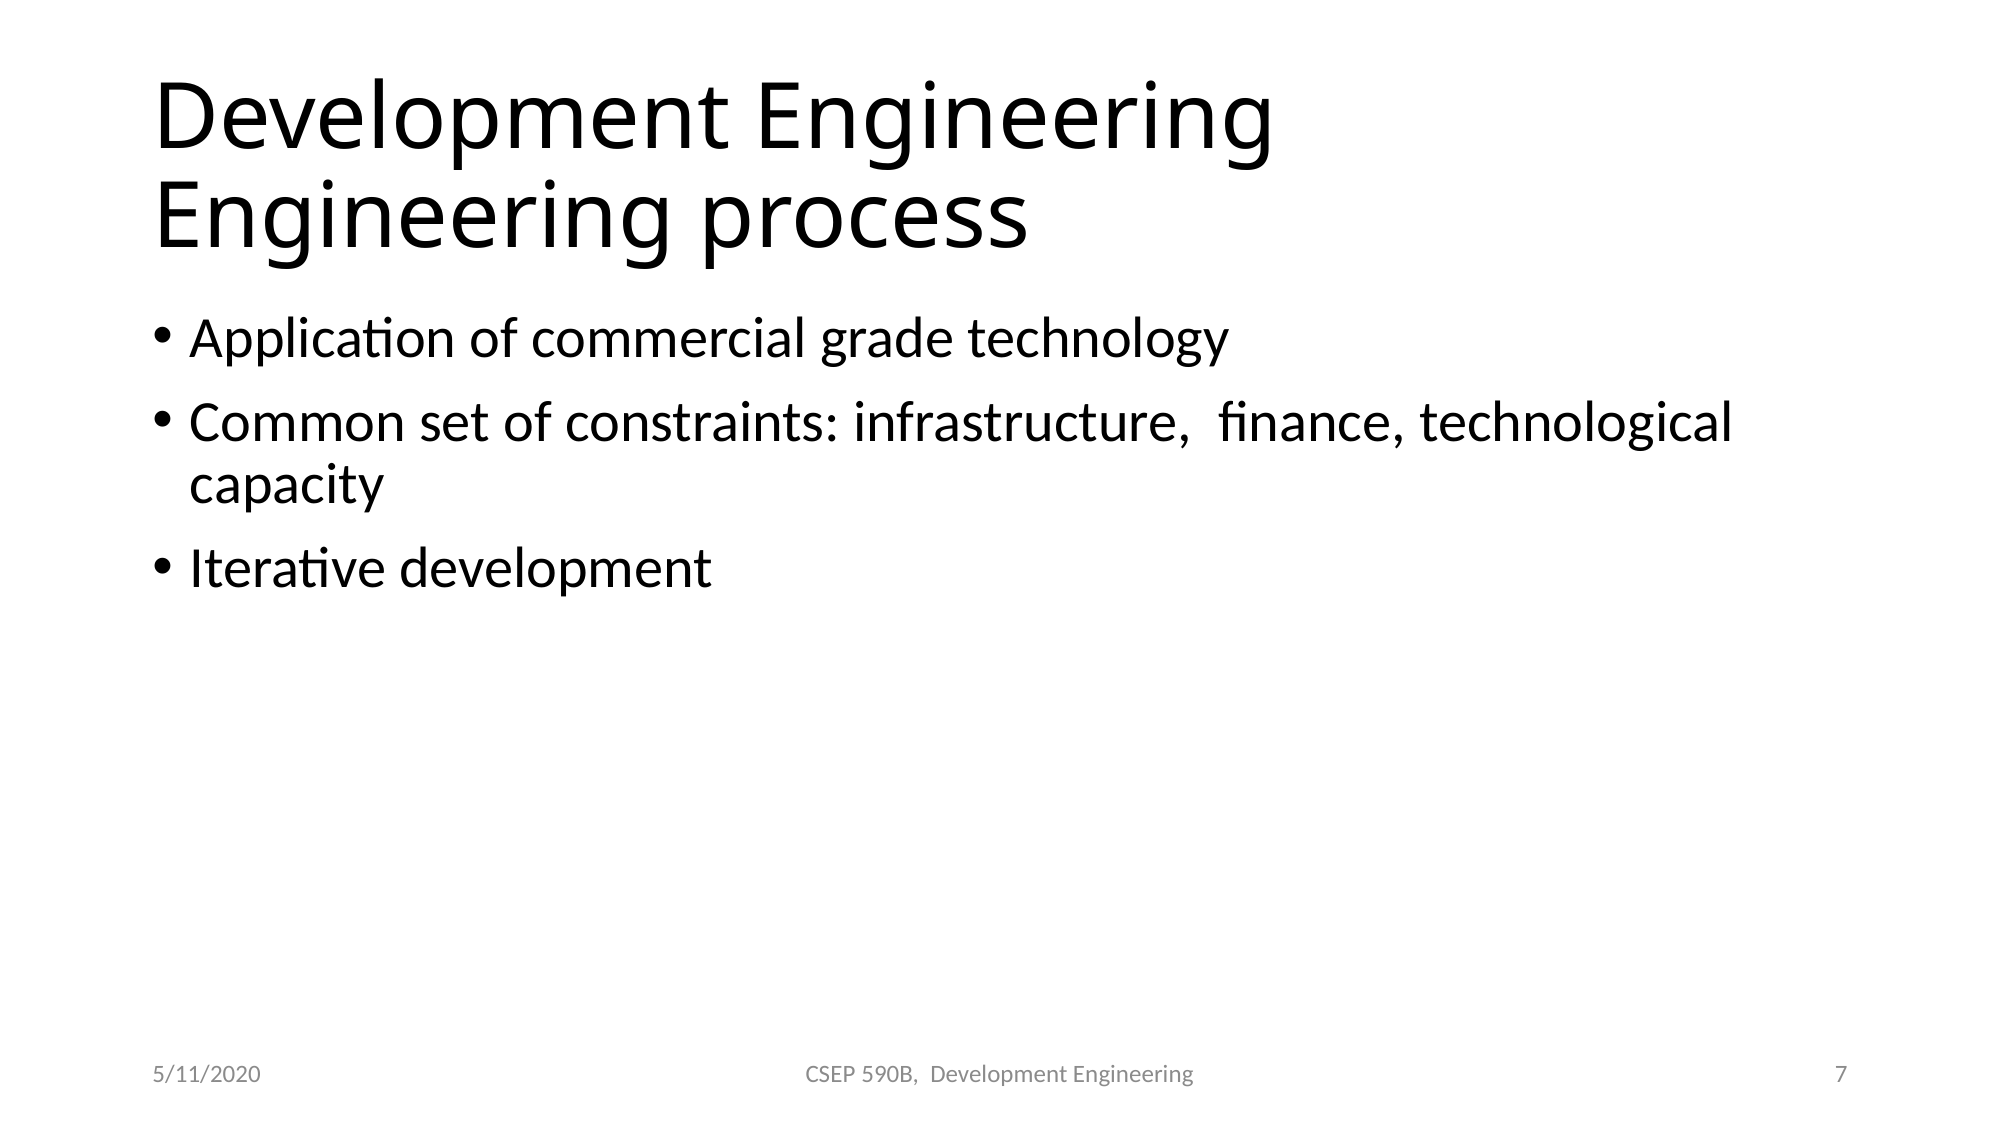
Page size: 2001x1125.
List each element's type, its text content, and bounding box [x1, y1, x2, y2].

slide_number 7 [1412, 1042, 1863, 1103]
list Application of commercial grade technology Common set of constraints: infrastructure, finance, technological capacity Iterative development [137, 299, 1863, 1014]
title Development Engineering Engineering process [137, 59, 1863, 278]
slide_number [137, 1042, 588, 1103]
footer CSEP 590B, Development Engineering [662, 1042, 1338, 1103]
